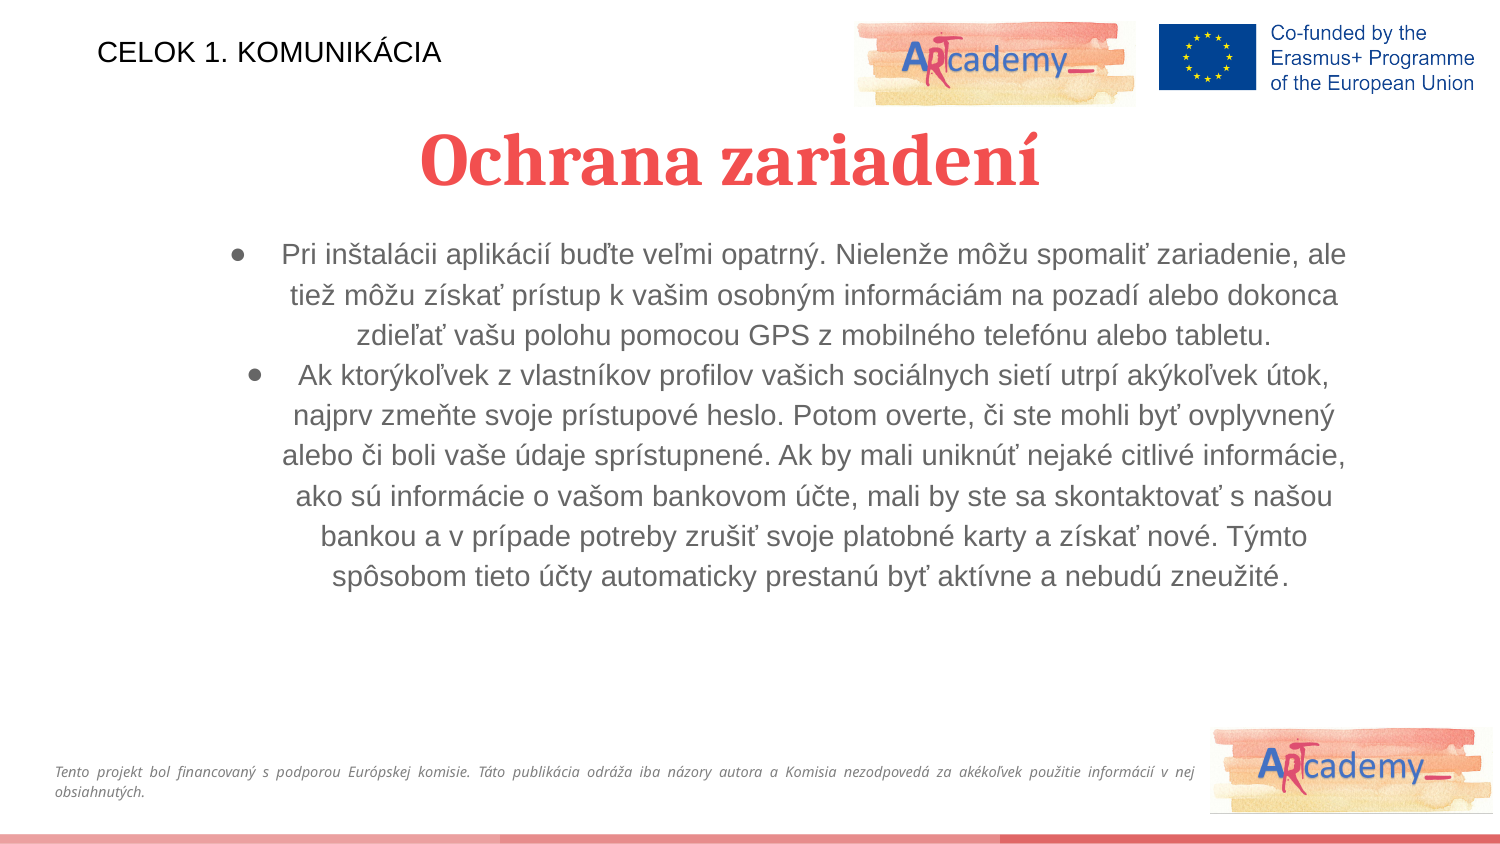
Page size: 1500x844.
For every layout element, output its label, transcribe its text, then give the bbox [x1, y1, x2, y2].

title Ochrana zariadení [145, 8, 1317, 216]
picture [1158, 24, 1474, 94]
text_box CELOK 1. KOMUNIKÁCIA [82, 26, 475, 76]
picture [854, 2, 1137, 138]
list Pri inštalácii aplikácií buďte veľmi opatrný. Nielenže môžu spomaliť zariadenie, ale tiež môžu získať prístup k vašim osobným informáciám na pozadí alebo dokonca zdieľať vašu polohu pomocou GPS z mobilného telefónu alebo tabletu. Ak ktorýkoľvek z vlastníkov profilov vašich sociálnych sietí utrpí akýkoľvek útok, najprv zmeňte svoje prístupové heslo. Potom overte, či ste mohli byť ovplyvnený alebo či boli vaše údaje sprístupnené. Ak by mali uniknúť nejaké citlivé informácie, ako sú informácie o vašom bankovom účte, mali by ste sa skontaktovať s našou bankou a v prípade potreby zrušiť svoje platobné karty a získať nové. Týmto spôsobom tieto účty automaticky prestanú byť aktívne a nebudú zneužité. [183, 215, 1371, 615]
picture [1210, 709, 1493, 844]
text_box Tento projekt bol financovaný s podporou Európskej komisie. Táto publikácia odráža iba názory autora a Komisia nezodpovedá za akékoľvek použitie informácií v nej obsiahnutých. [39, 754, 1205, 799]
